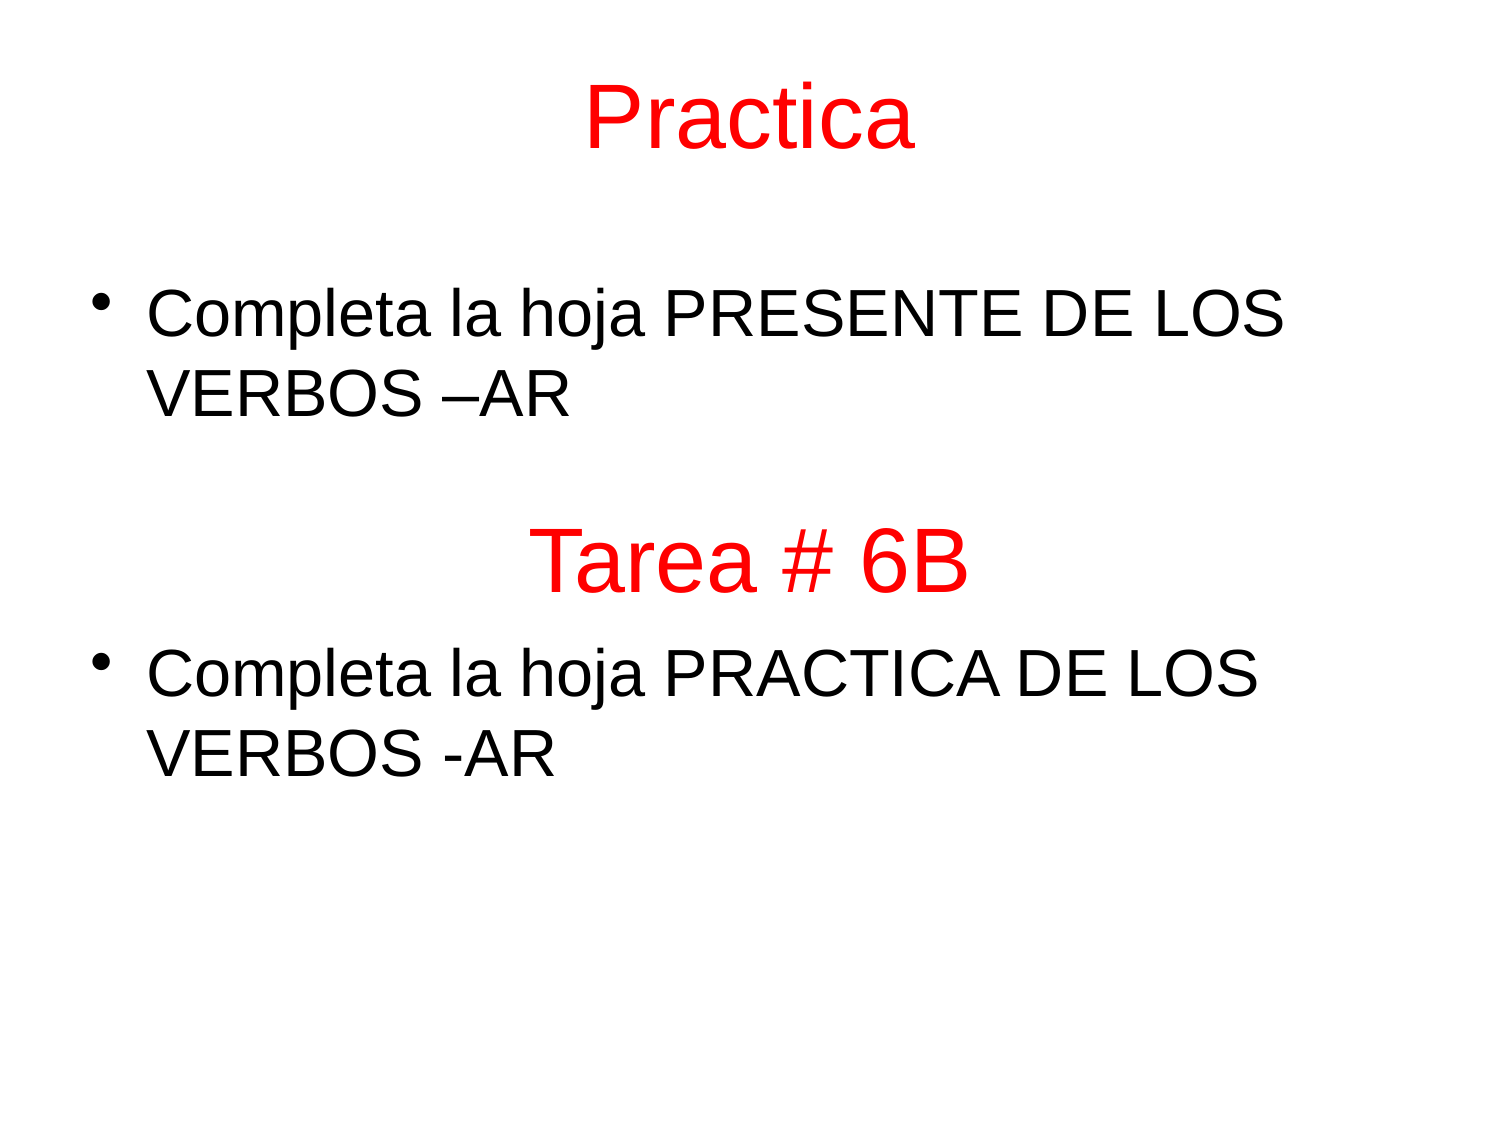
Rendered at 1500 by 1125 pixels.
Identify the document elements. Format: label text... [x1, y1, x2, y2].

text_box Practica [74, 50, 1425, 238]
list Completa la hoja PRESENTE DE LOS VERBOS –AR Completa la hoja PRACTICA DE LOS VERBOS -AR [75, 262, 1425, 462]
list Completa la hoja PRESENTE DE LOS VERBOS –AR Completa la hoja PRACTICA DE LOS VERBOS -AR [75, 650, 1425, 1005]
title Tarea # 6B [75, 462, 1425, 650]
